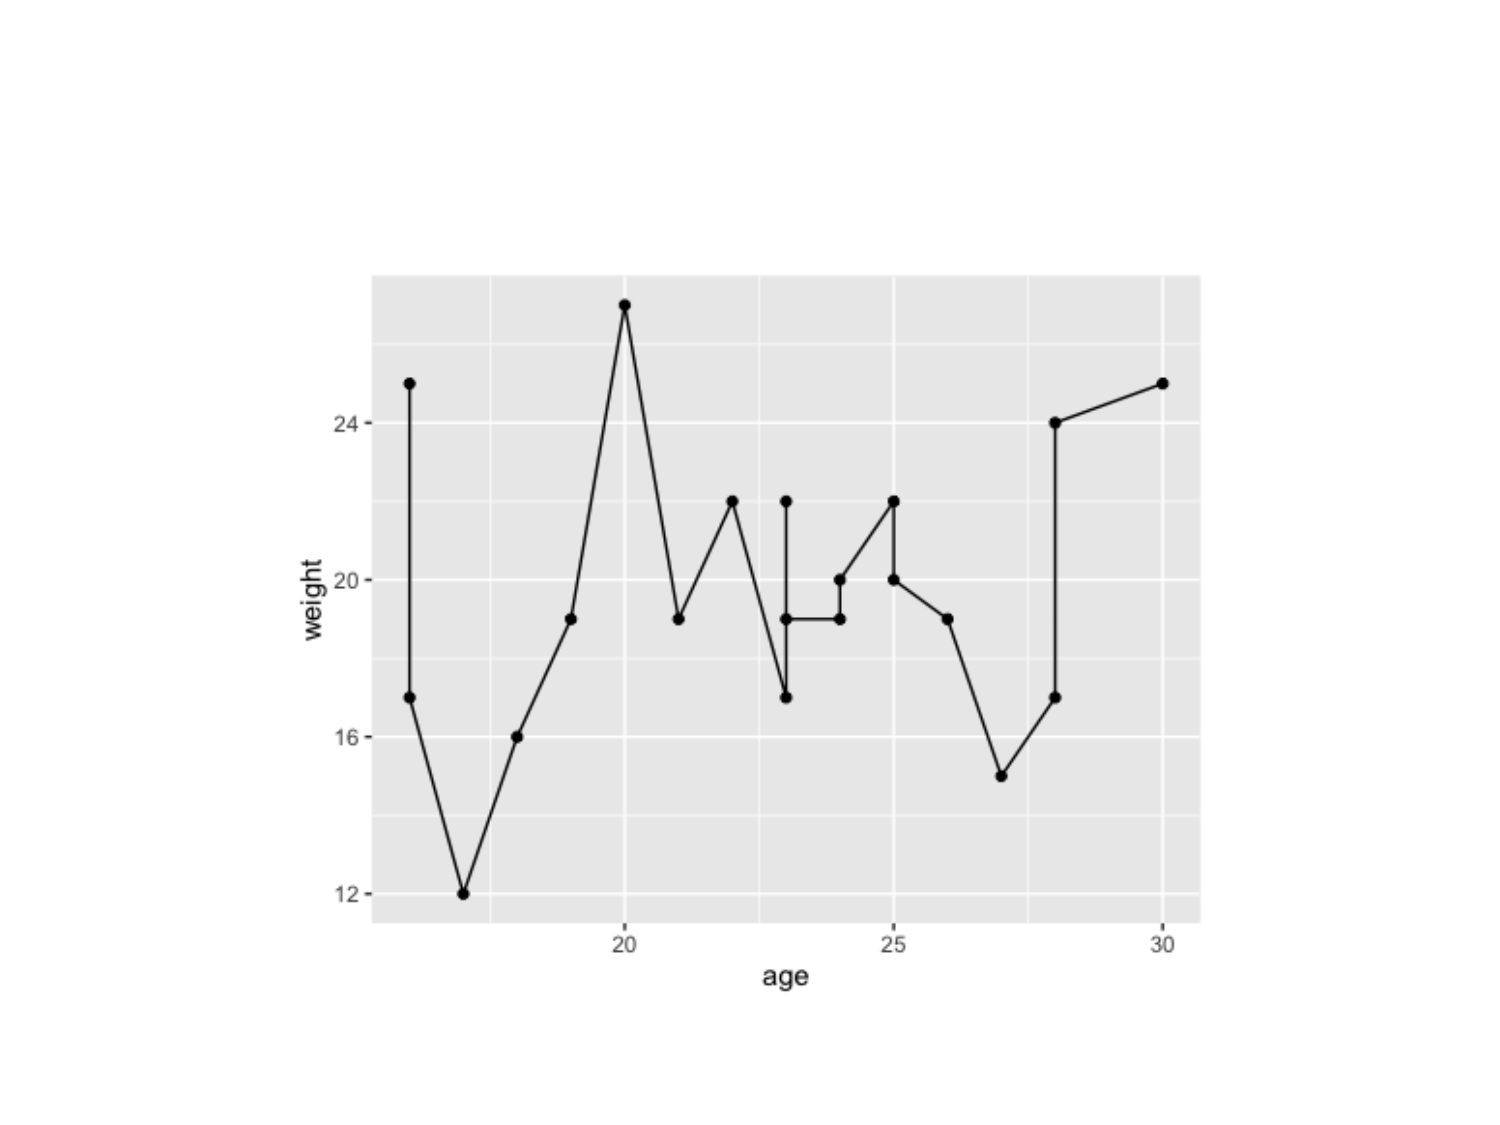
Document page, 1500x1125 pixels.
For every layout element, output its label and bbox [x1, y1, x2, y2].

picture [287, 262, 1215, 1005]
